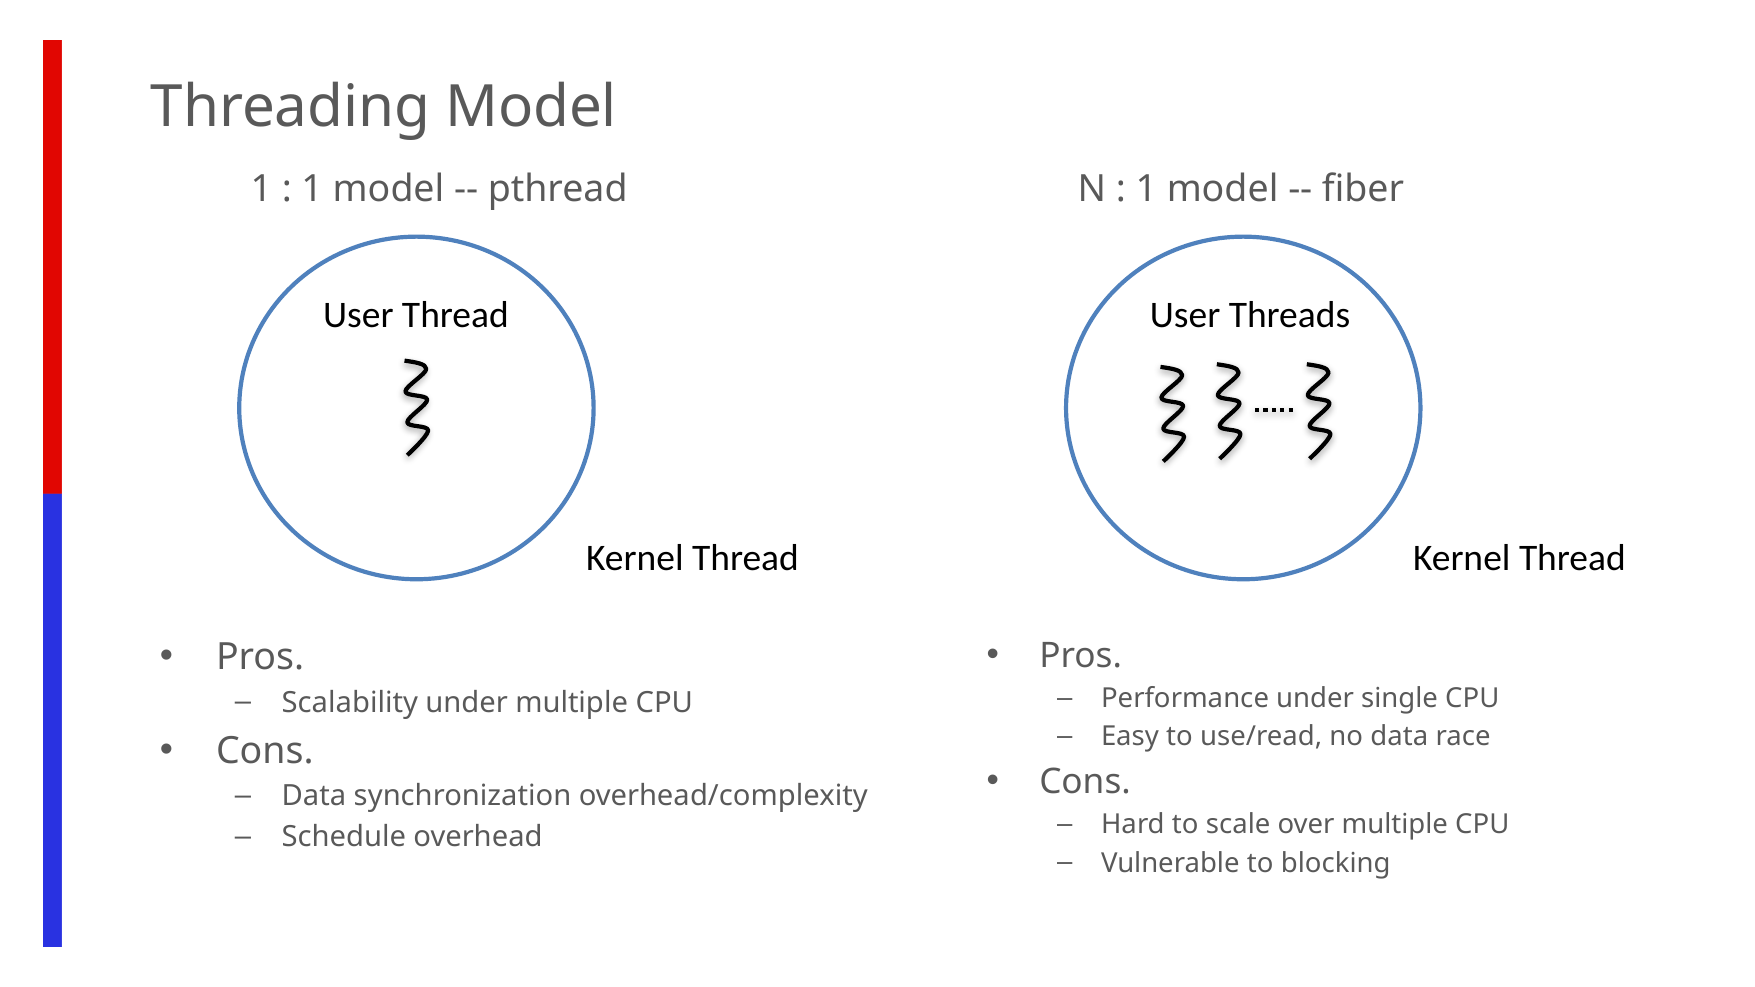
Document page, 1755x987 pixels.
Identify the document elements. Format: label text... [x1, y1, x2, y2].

text_box User Thread [308, 283, 525, 343]
text_box 1 : 1 model -- pthread [235, 157, 643, 217]
picture [43, 40, 62, 947]
text_box [237, 234, 596, 582]
text_box Kernel Thread [571, 526, 815, 586]
text_box Kernel Thread [1398, 526, 1642, 586]
text_box N : 1 model -- fiber [1062, 157, 1420, 217]
text_box User Threads [1135, 283, 1366, 343]
text_box [1159, 364, 1187, 463]
text_box [403, 358, 431, 457]
text_box Pros. Performance under single CPU Easy to use/read, no data race Cons. Hard to scale over multiple CPU Vulnerable to blocking [971, 624, 1728, 888]
list Pros. Scalability under multiple CPU Cons. Data synchronization overhead/complexity Schedule overhead [144, 624, 901, 888]
text_box [1063, 234, 1423, 582]
text_box [1305, 362, 1333, 461]
text_box Threading Model [135, 60, 1657, 146]
text_box [1215, 362, 1243, 461]
